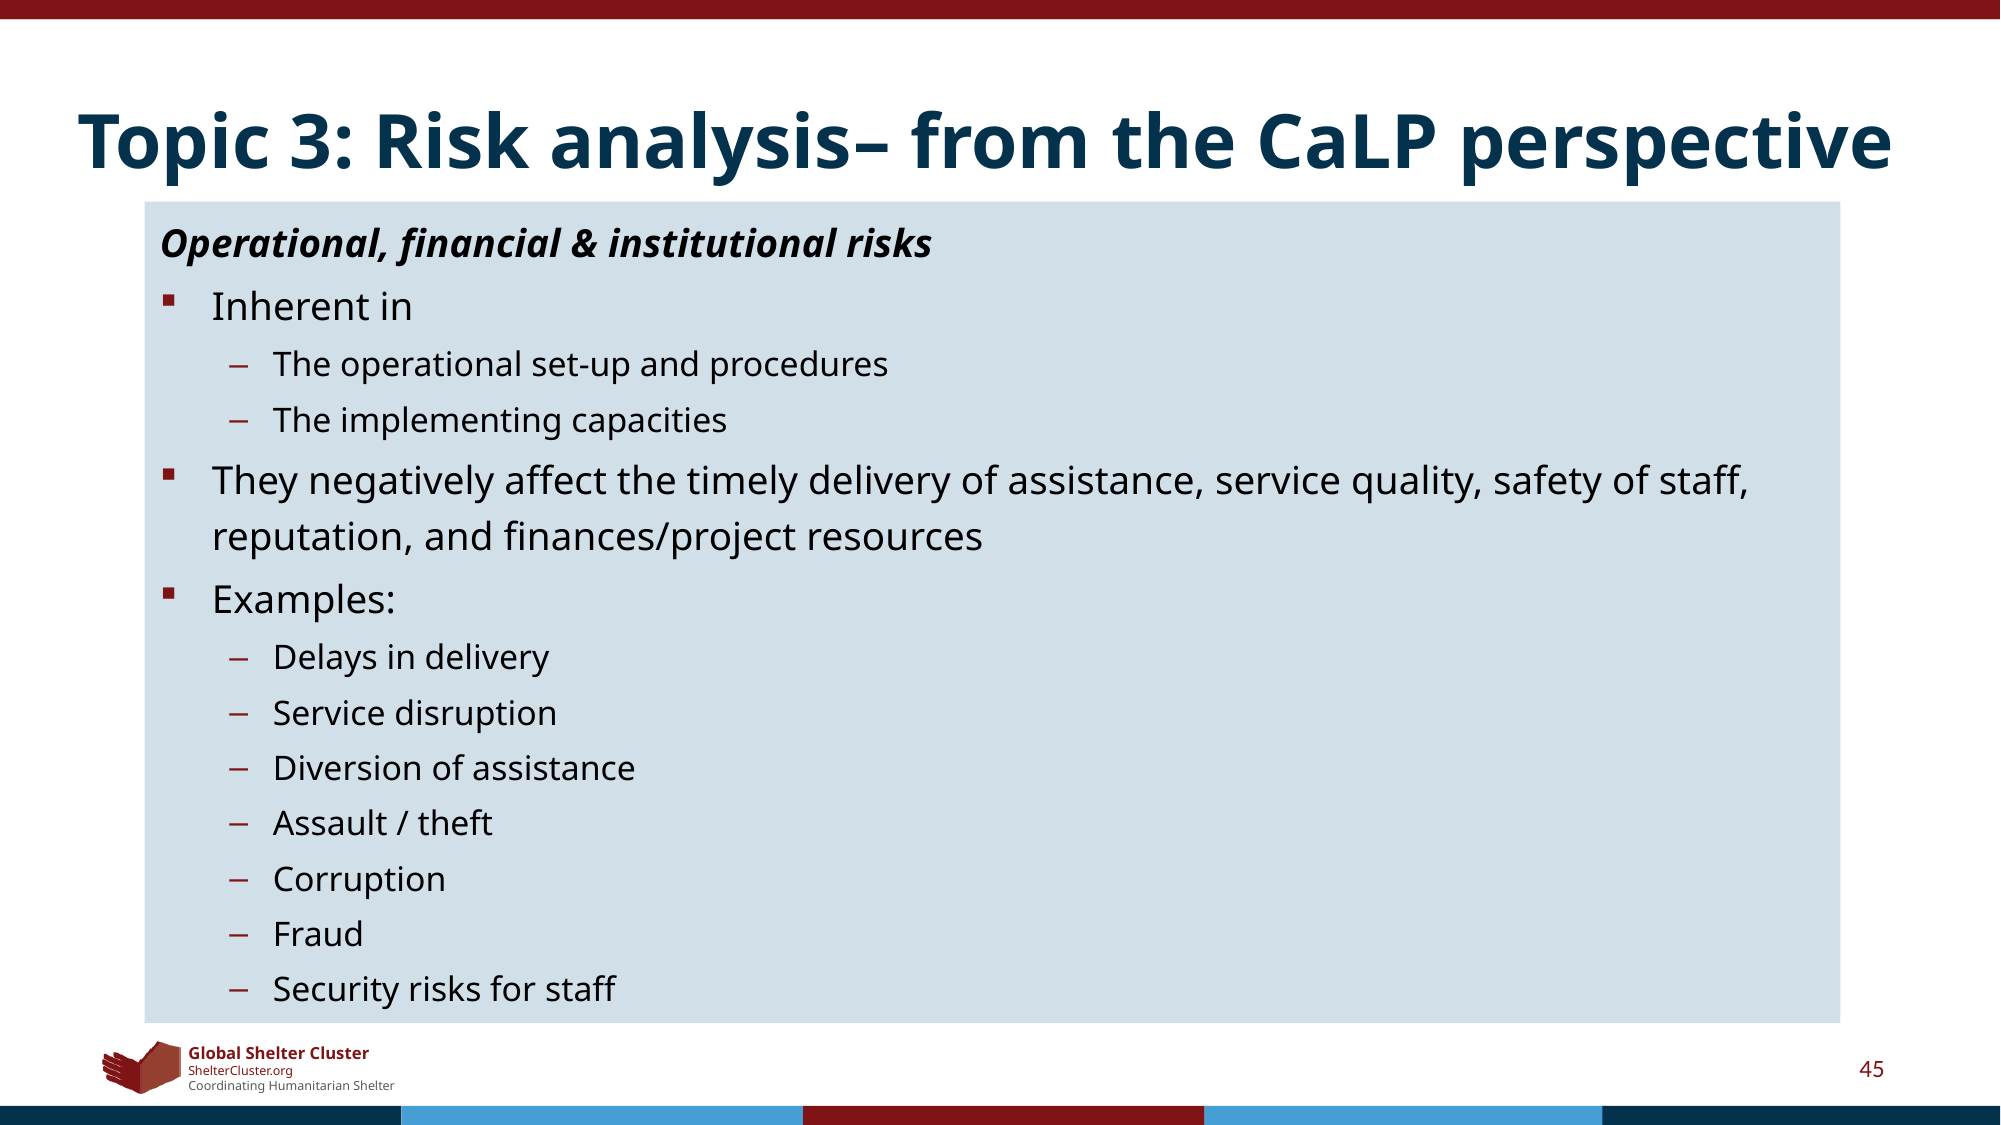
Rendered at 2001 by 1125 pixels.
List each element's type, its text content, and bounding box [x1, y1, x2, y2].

title Topic 3: Risk analysis– from the CaLP perspective [0, 45, 1972, 233]
list Operational, financial & institutional risks Inherent in The operational set-up and procedures The implementing capacities They negatively affect the timely delivery of assistance, service quality, safety of staff, reputation, and finances/project resources Examples: Delays in delivery Service disruption Diversion of assistance Assault / theft Corruption Fraud Security risks for staff [144, 201, 1841, 1023]
slide_number 45 [1433, 1037, 1900, 1098]
picture [102, 1041, 181, 1094]
